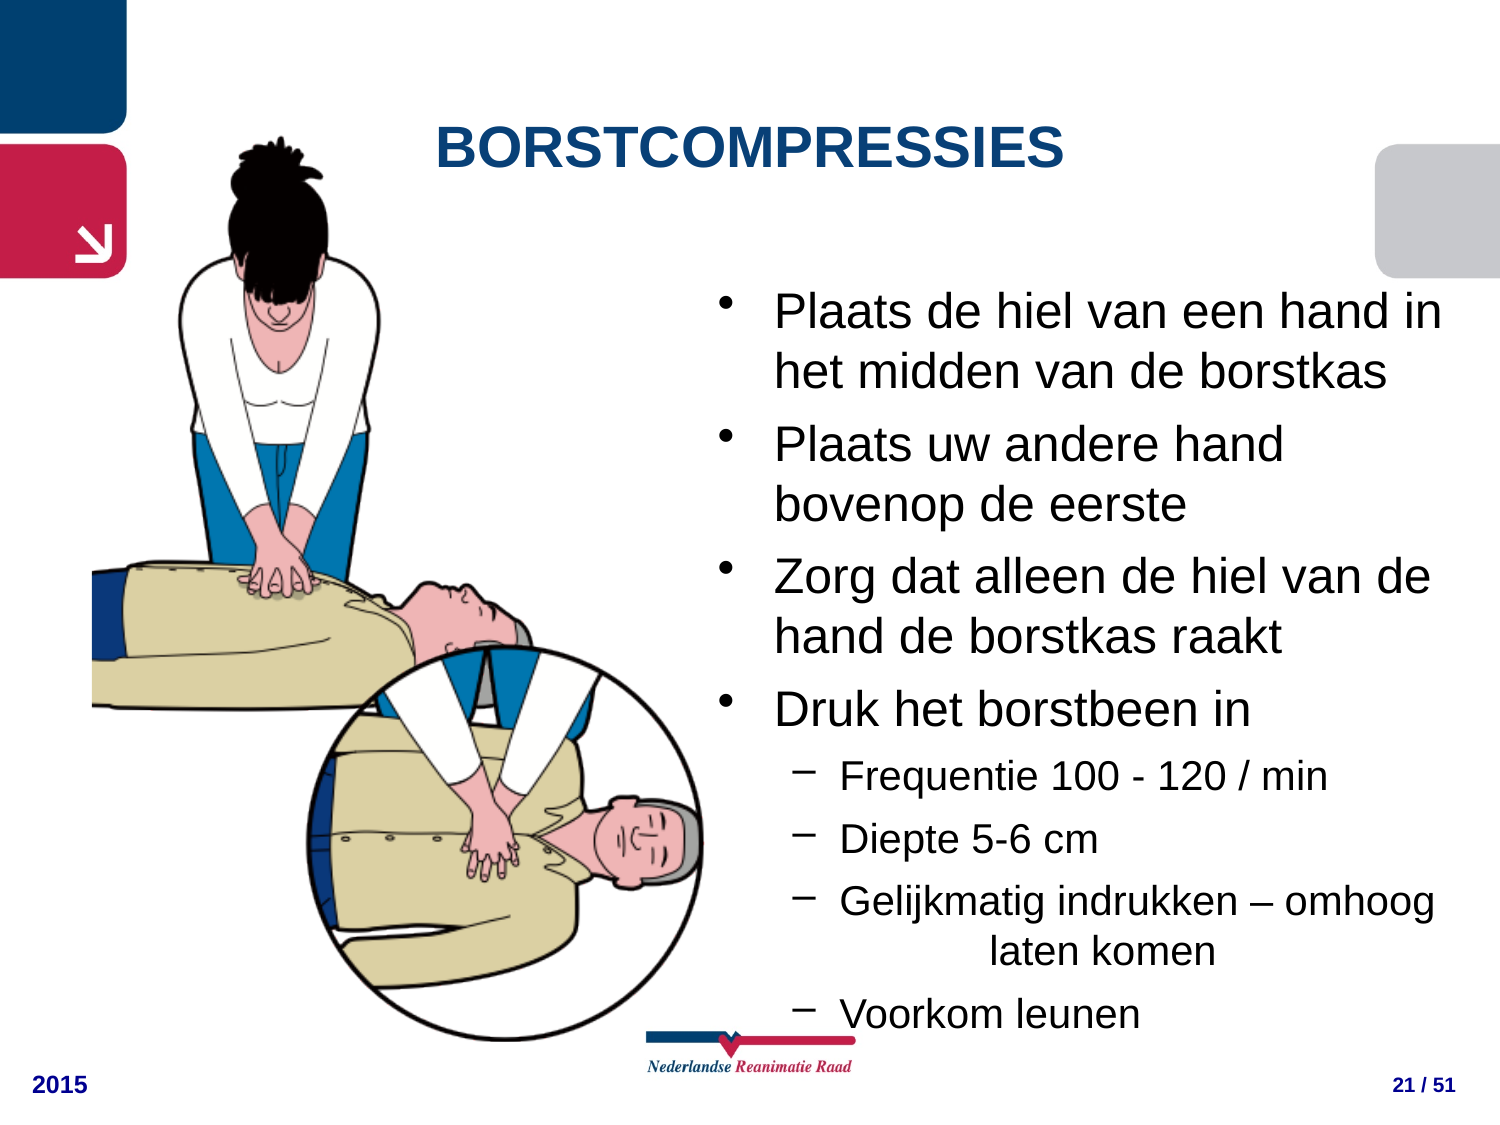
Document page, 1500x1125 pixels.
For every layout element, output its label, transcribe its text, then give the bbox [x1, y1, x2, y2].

text_box Plaats de hiel van een hand in het midden van de borstkas Plaats uw andere hand bovenop de eerste Zorg dat alleen de hiel van de hand de borstkas raakt Druk het borstbeen in Frequentie 100 - 120 / min Diepte 5-6 cm Gelijkmatig indrukken – omhoog laten komen Voorkom leunen [702, 271, 1465, 1067]
text_box BORSTCOMPRESSIES [33, 101, 1468, 177]
picture [0, 0, 1500, 1125]
